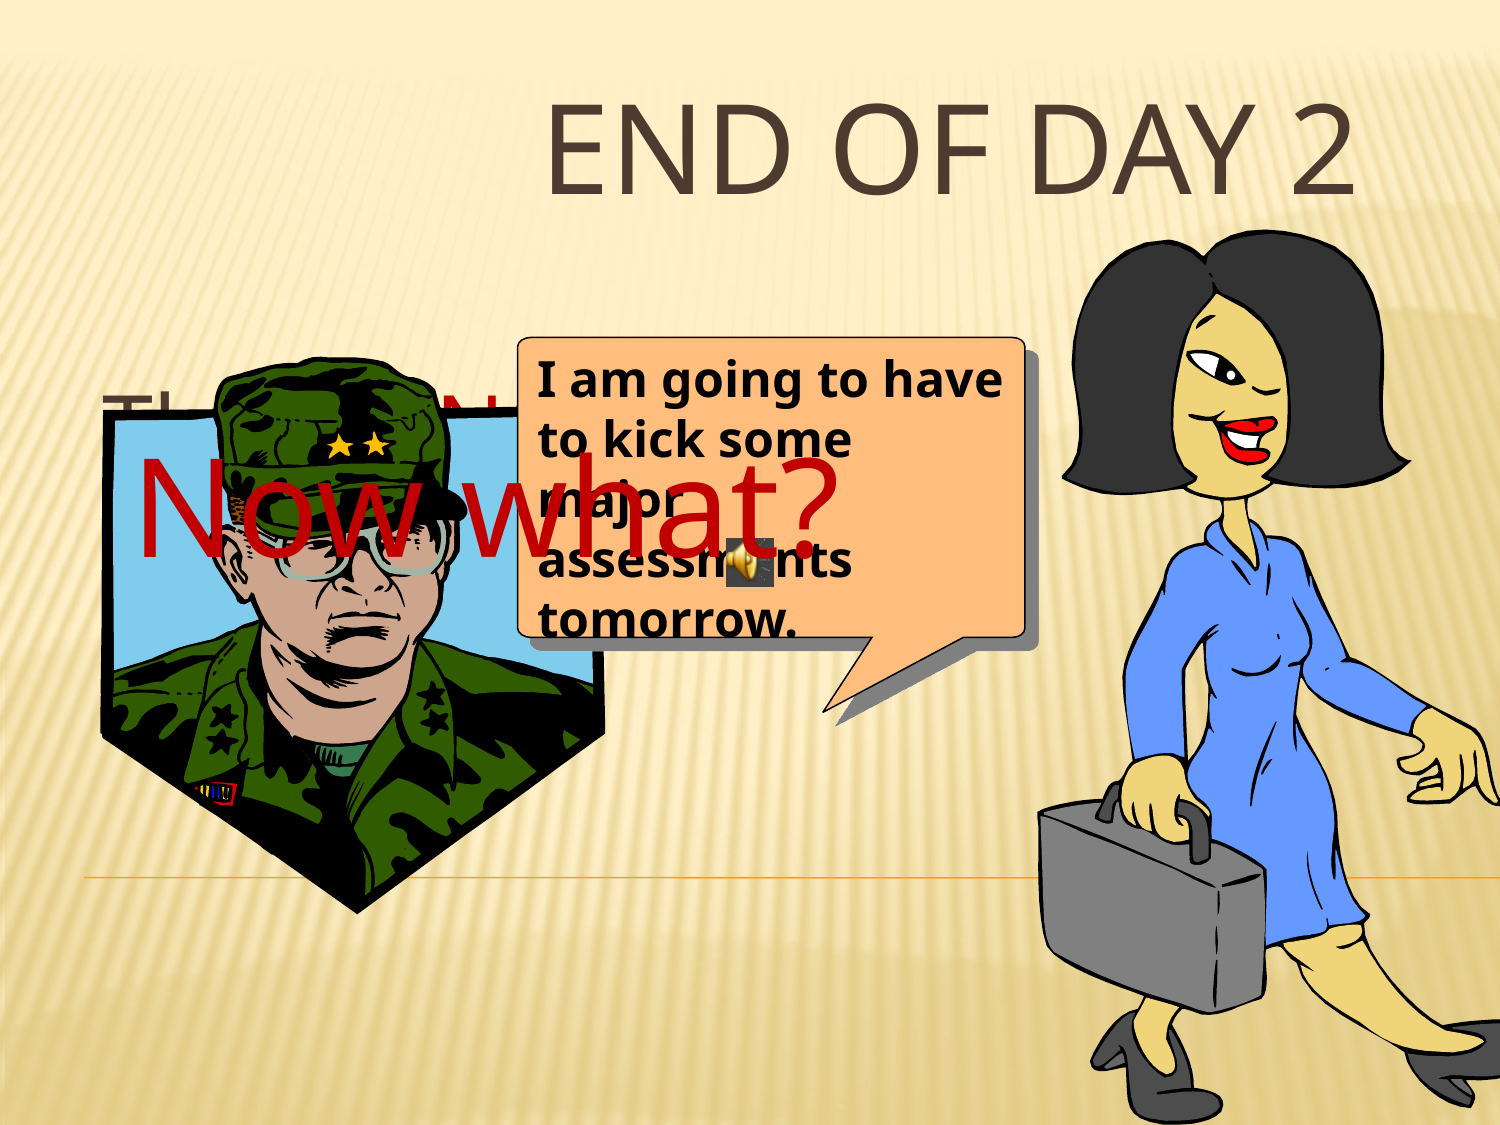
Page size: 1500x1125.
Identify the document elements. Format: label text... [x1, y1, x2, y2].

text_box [99, 337, 1026, 915]
title End of Day 2 [99, 62, 1375, 304]
picture [1037, 206, 1500, 1125]
picture [724, 537, 776, 588]
